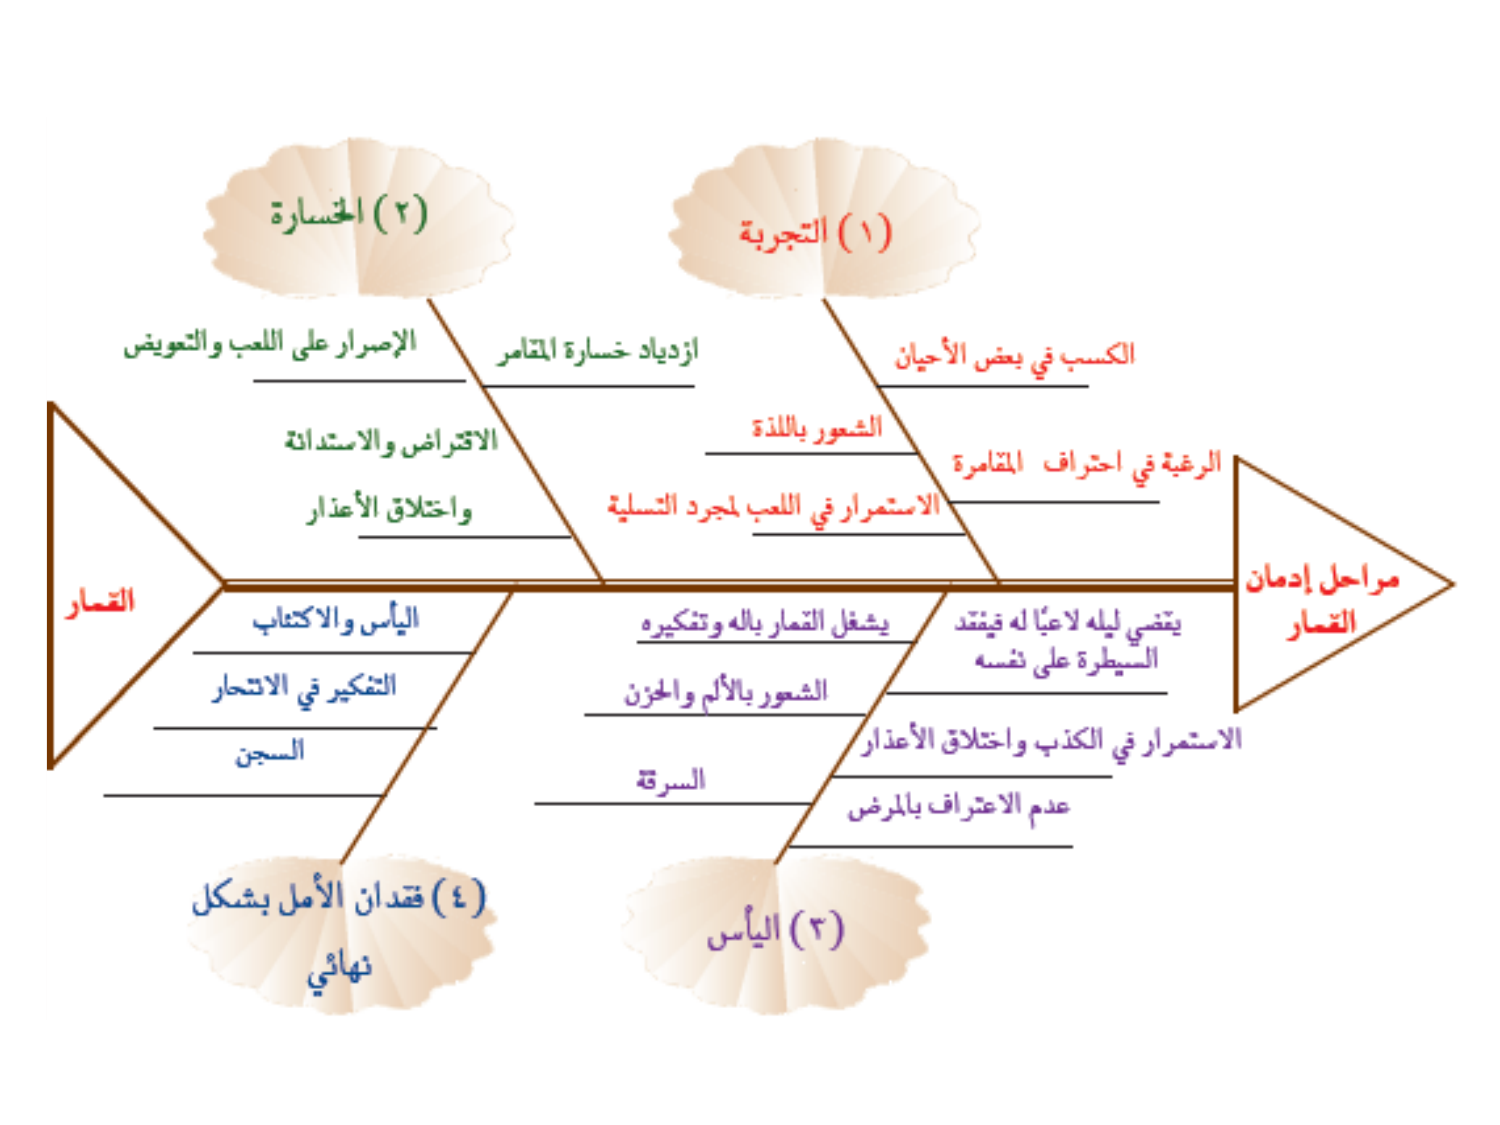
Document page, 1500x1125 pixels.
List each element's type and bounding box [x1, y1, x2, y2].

picture [46, 116, 1477, 1020]
